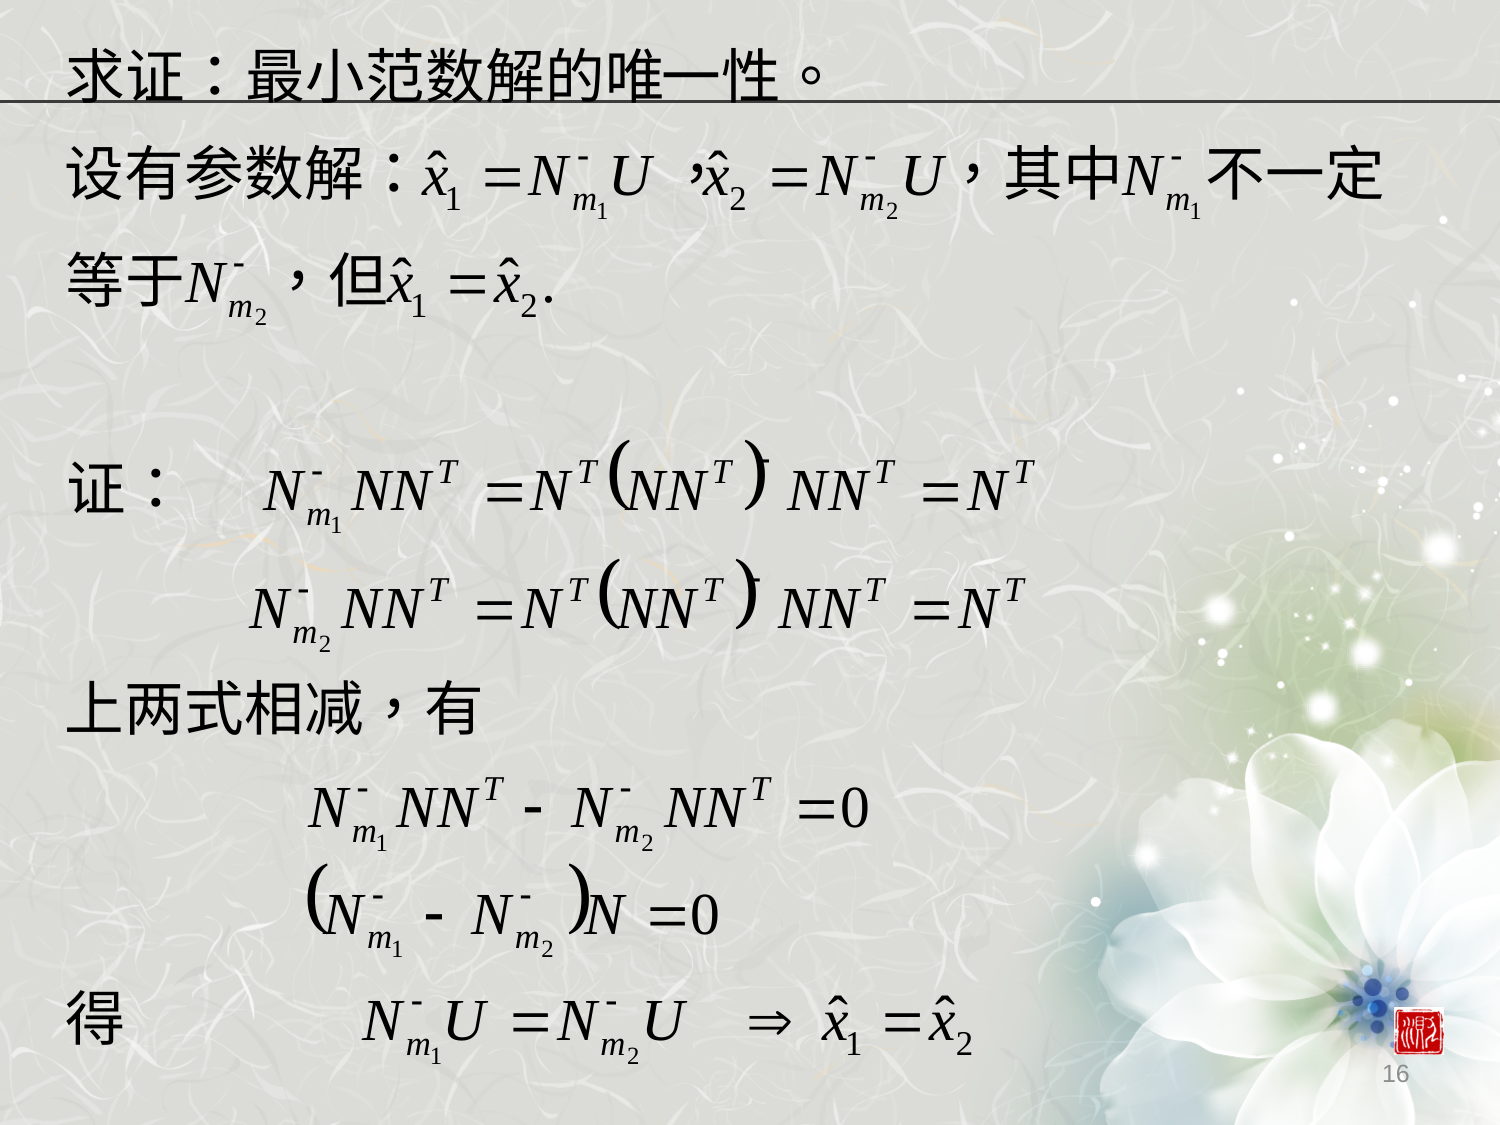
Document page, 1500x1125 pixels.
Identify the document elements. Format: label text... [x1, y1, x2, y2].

picture [0, 0, 1500, 100]
picture [0, 103, 1500, 1125]
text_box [58, 34, 1395, 1079]
slide_number 16 [1074, 1064, 1425, 1103]
